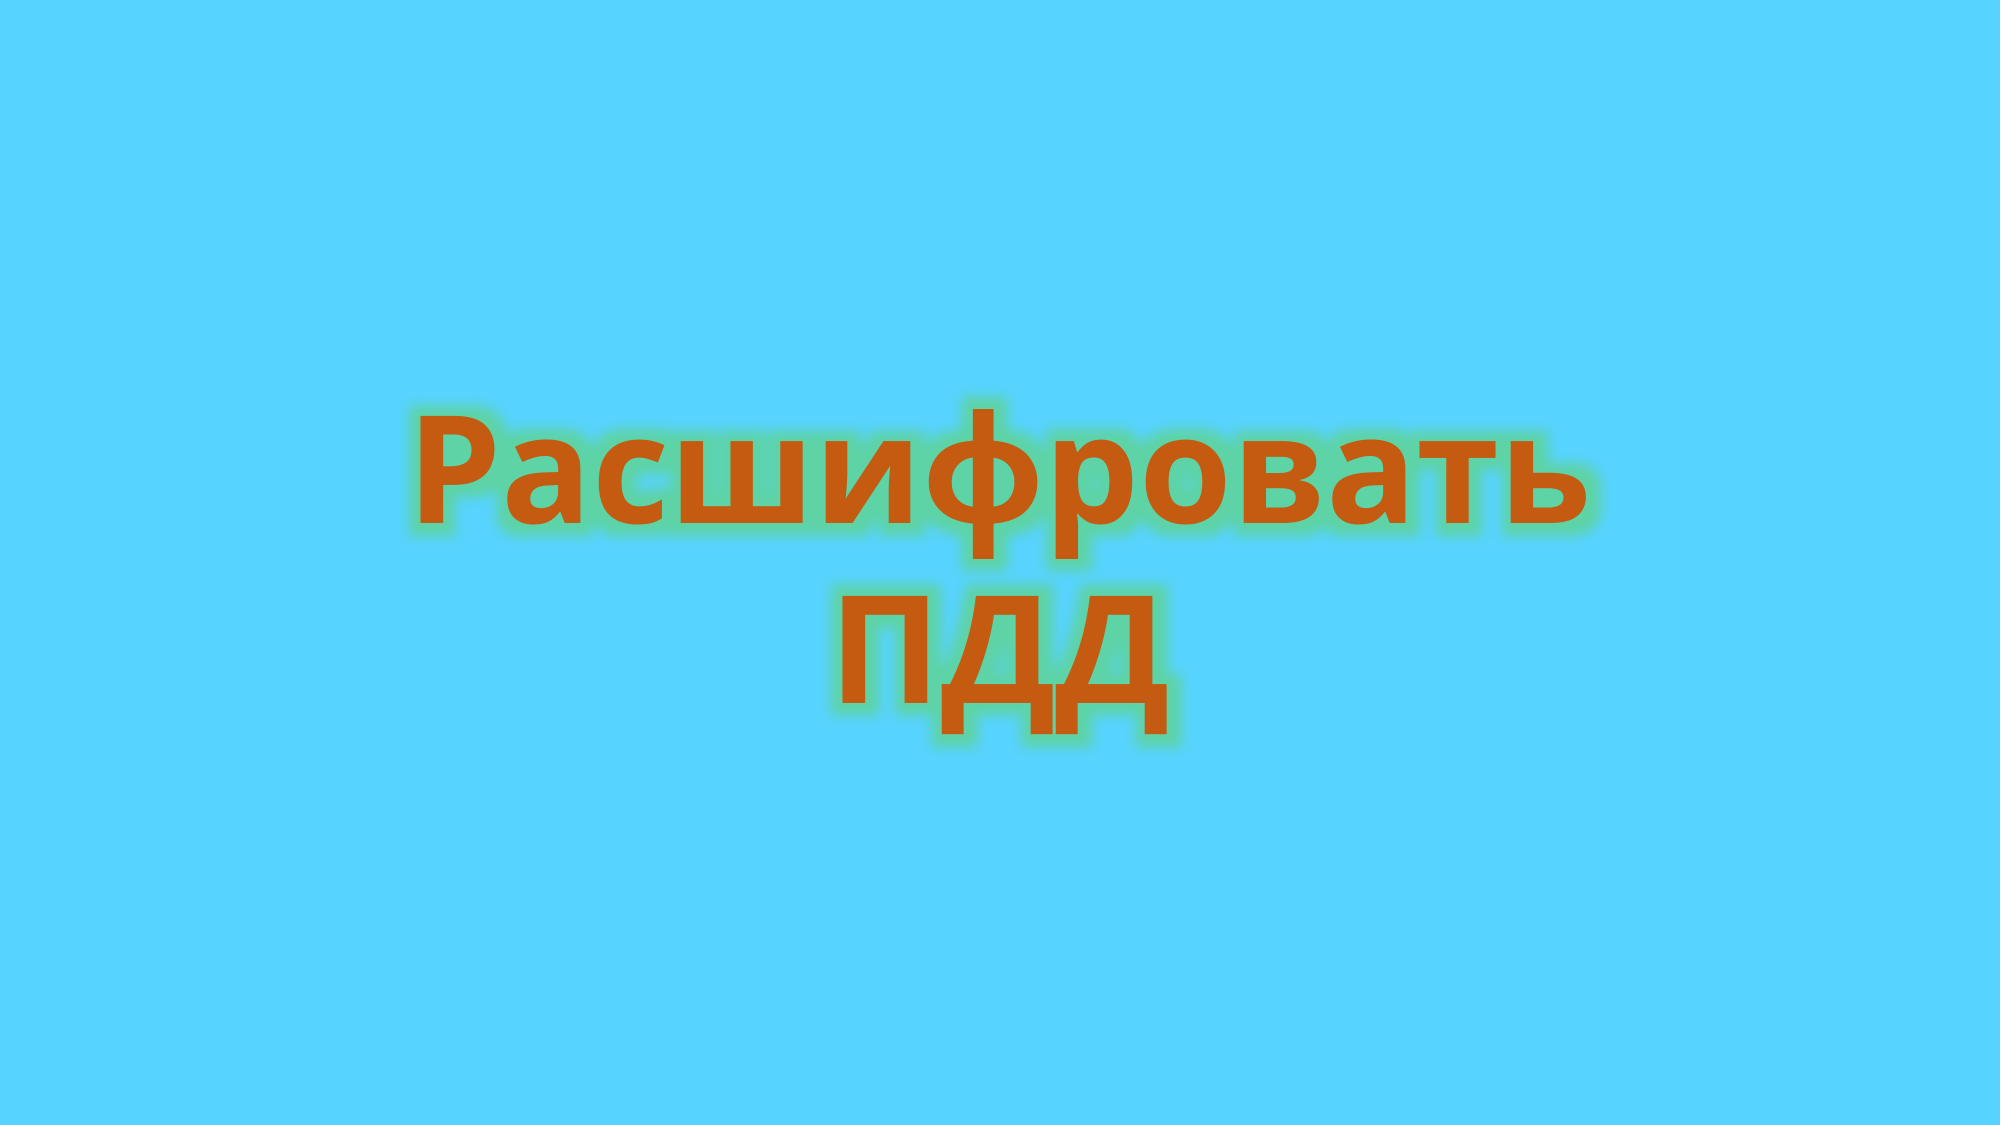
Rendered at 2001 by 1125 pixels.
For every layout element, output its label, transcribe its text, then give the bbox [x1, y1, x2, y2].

text_box Расшифровать ПДД [245, 365, 1755, 741]
